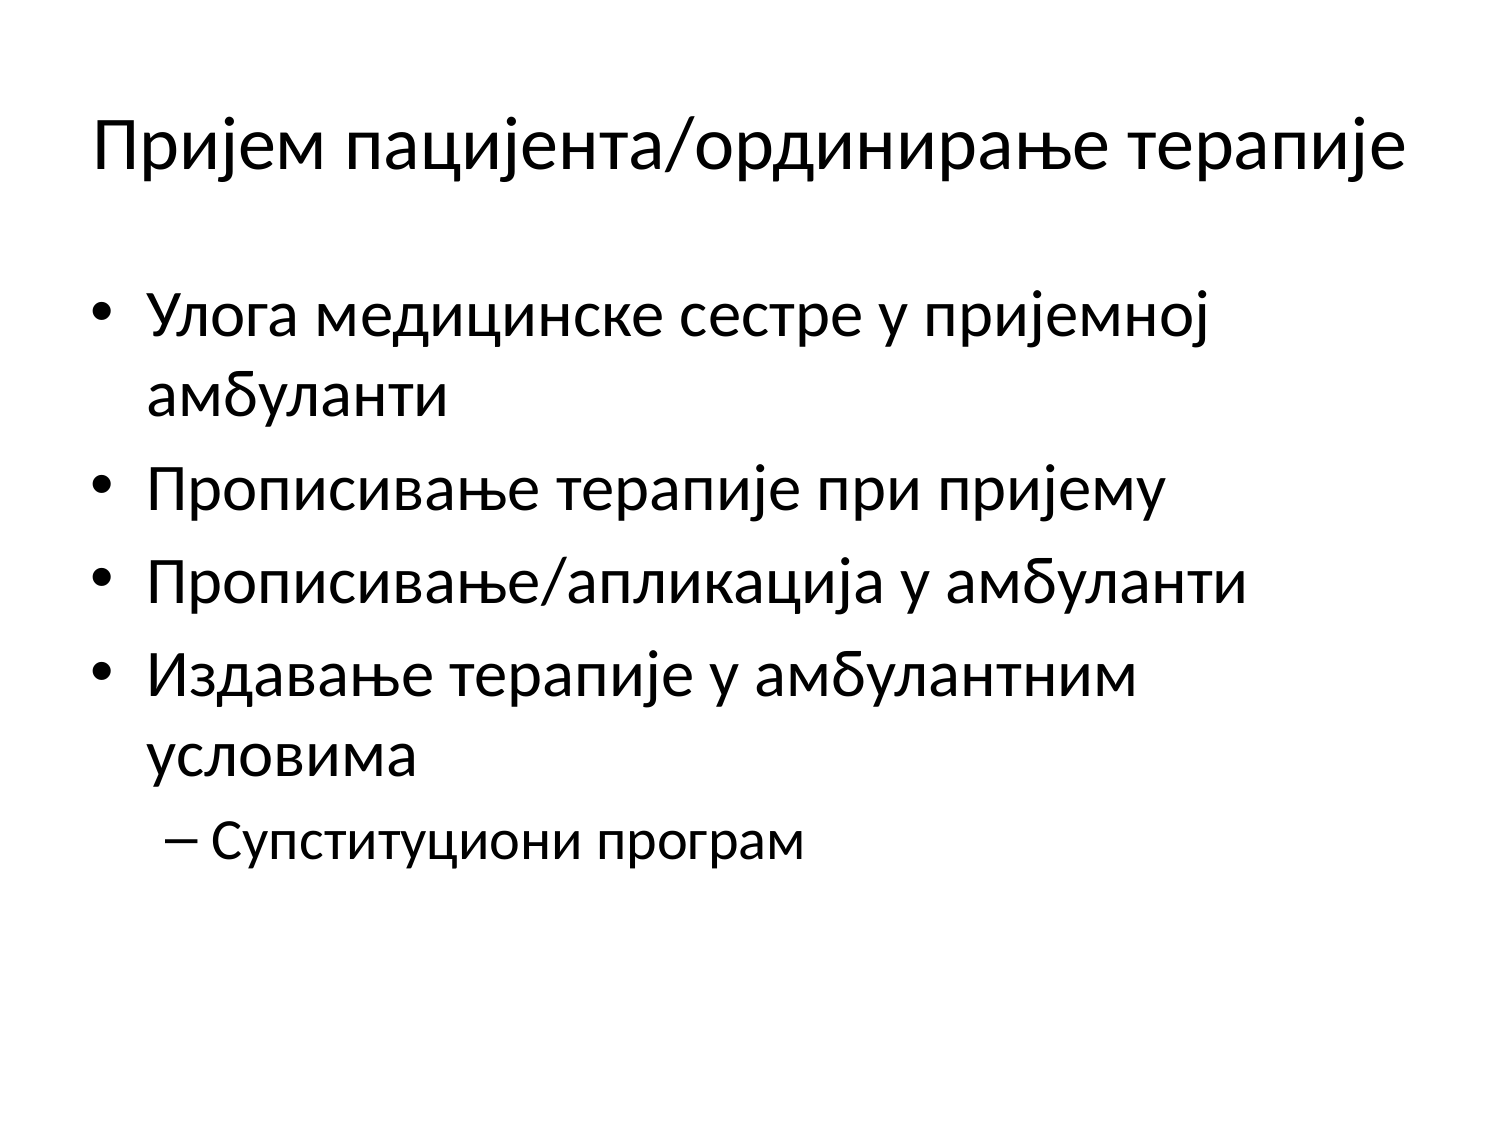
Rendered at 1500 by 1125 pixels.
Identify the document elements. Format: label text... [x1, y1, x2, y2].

title Пријем пацијента/ординирање терапије [75, 45, 1425, 233]
list Улога медицинске сестре у пријемној амбуланти Прописивање терапије при пријему Прописивање/апликација у амбуланти Издавање терапије у амбулантним условима Супституциони програм [75, 262, 1425, 1005]
